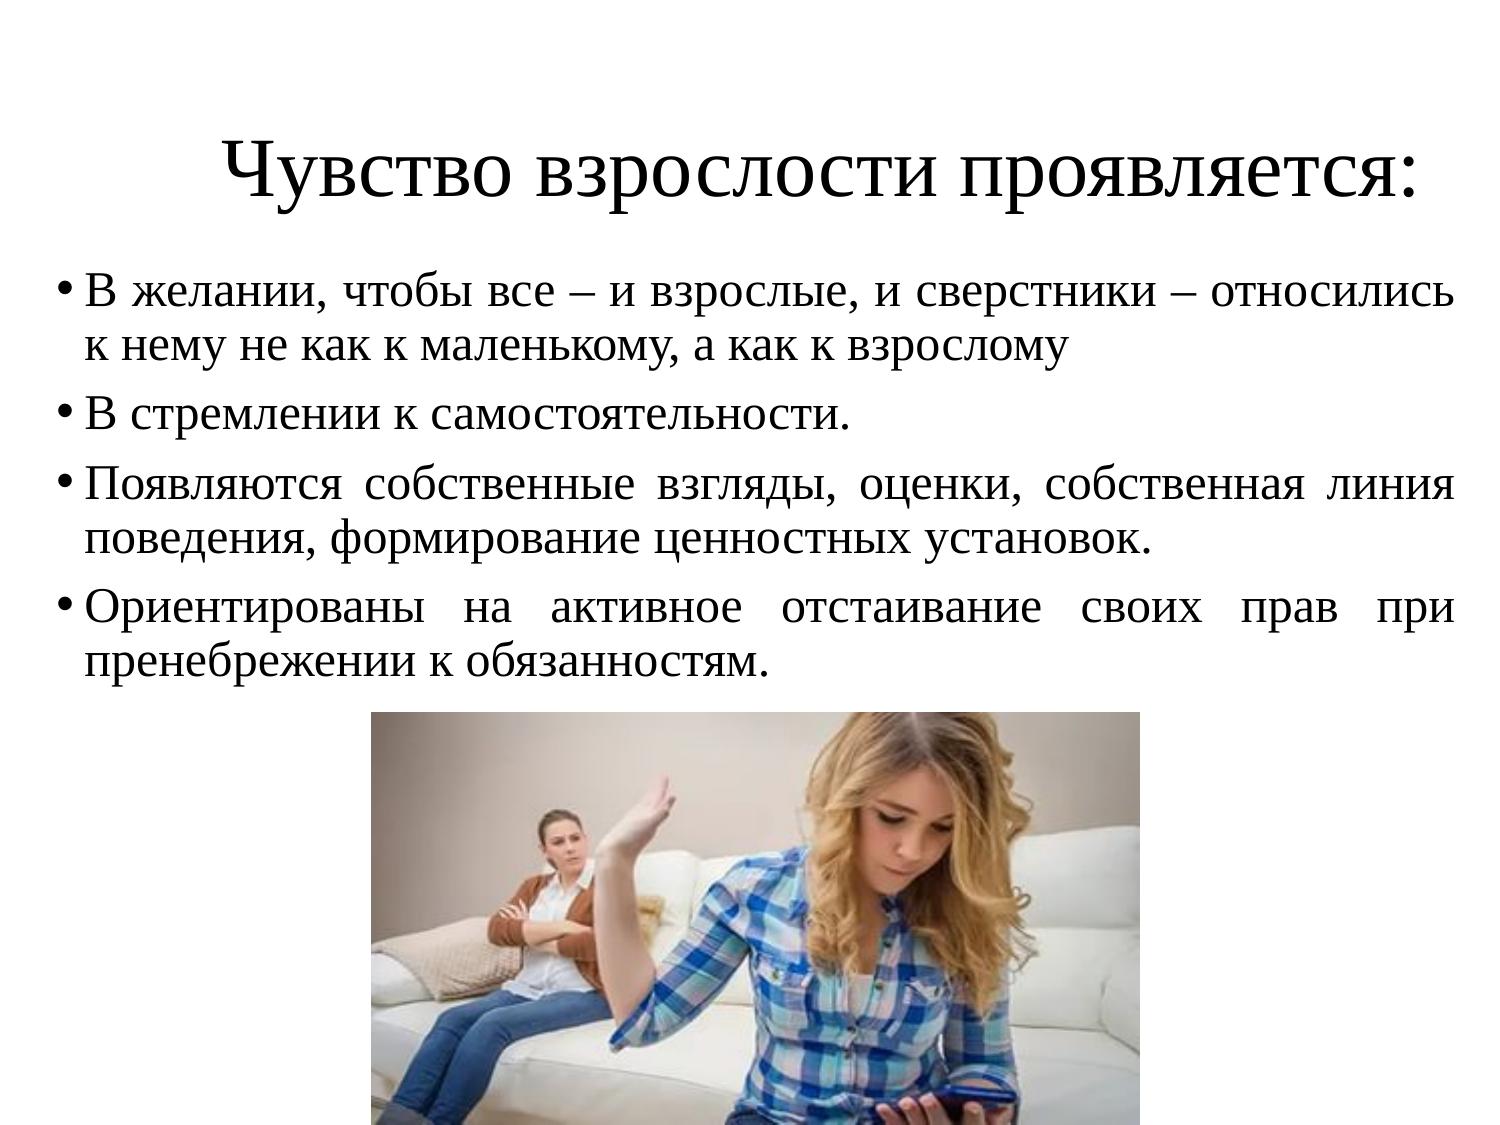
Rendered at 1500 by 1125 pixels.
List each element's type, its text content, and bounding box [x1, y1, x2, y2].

title Чувство взрослости проявляется: [206, 113, 1447, 255]
list В желании, чтобы все – и взрослые, и сверстники – относились к нему не как к маленькому, а как к взрослому В стремлении к самостоятельности. Появляются собственные взгляды, оценки, собственная линия поведения, формирование ценностных установок. Ориентированы на активное отстаивание своих прав при пренебрежении к обязанностям. [41, 255, 1471, 905]
picture [371, 712, 1140, 1125]
